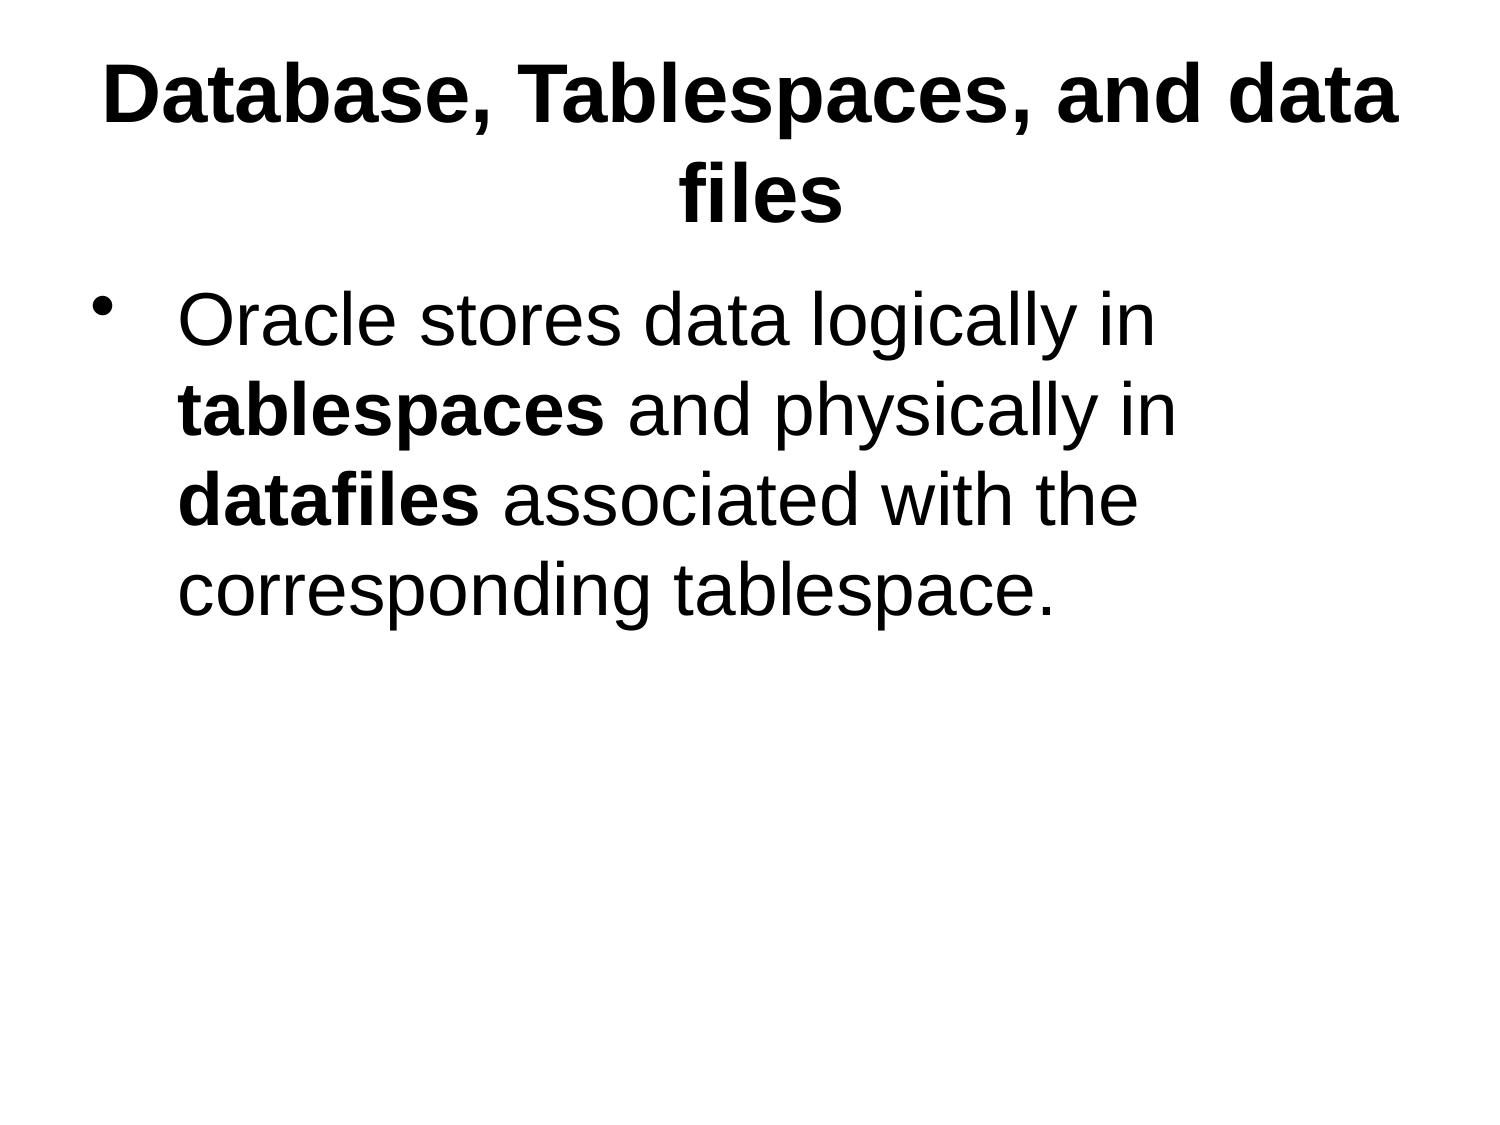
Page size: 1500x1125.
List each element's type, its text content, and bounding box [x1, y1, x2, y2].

title Database, Tablespaces, and data files [74, 44, 1426, 233]
list Oracle stores data logically in tablespaces and physically in datafiles associated with the corresponding tablespace. [74, 262, 1426, 1006]
